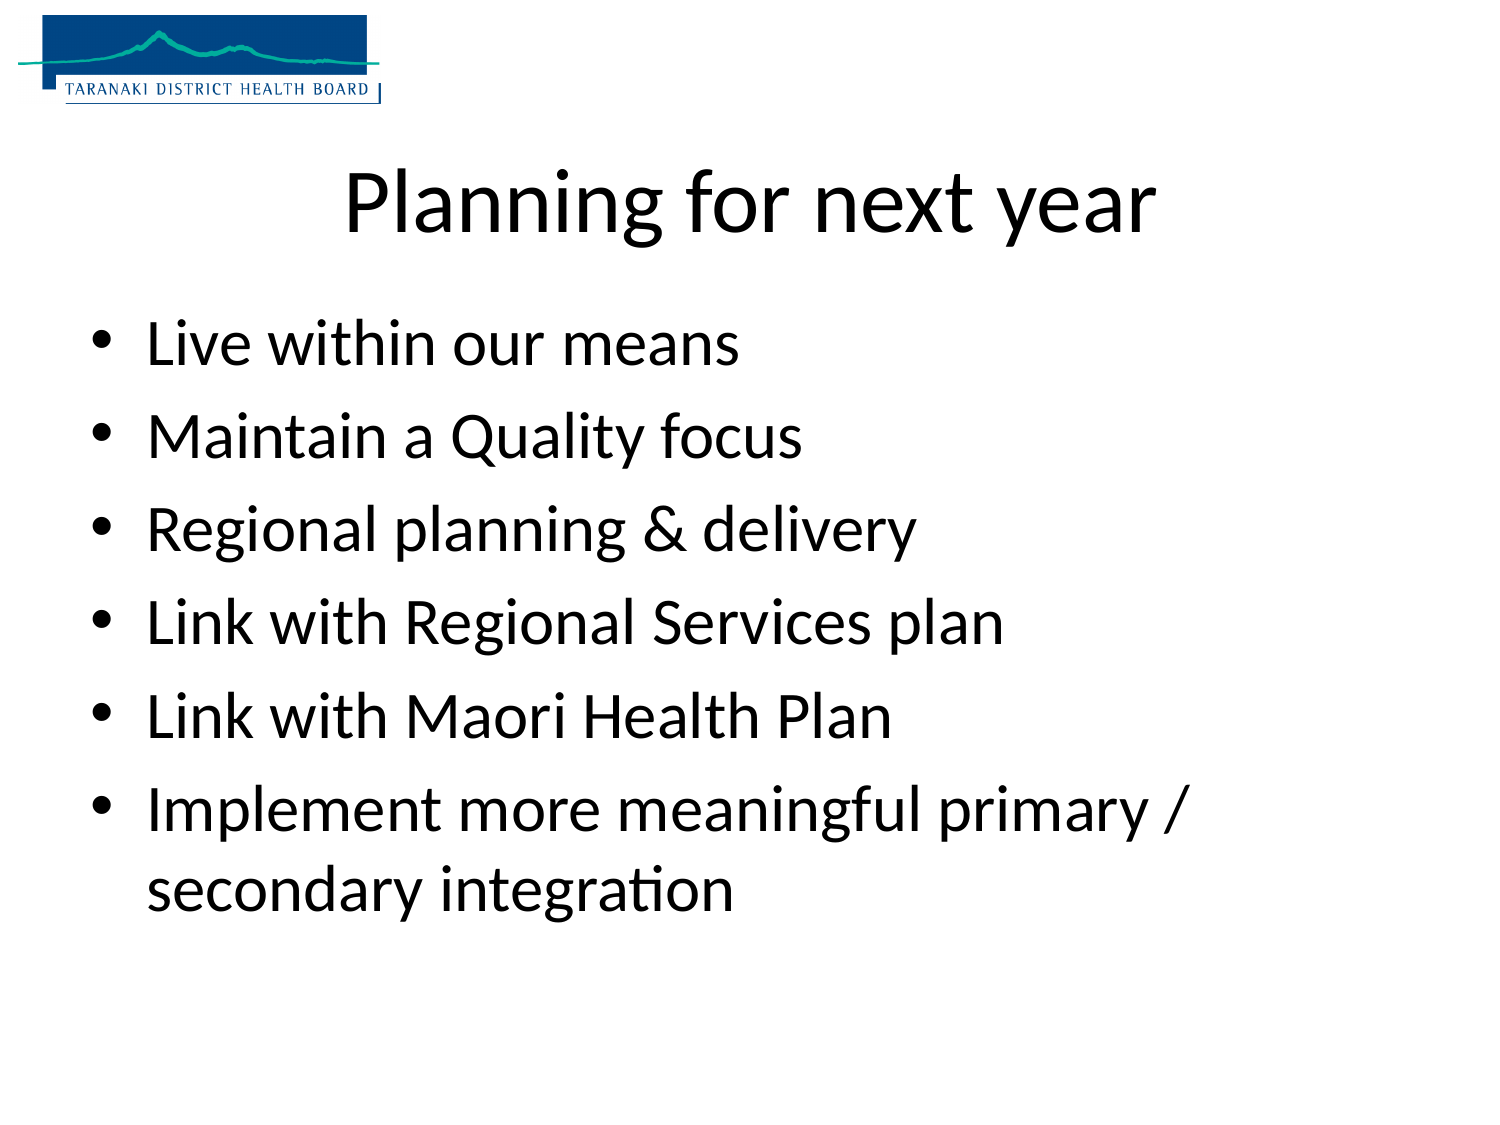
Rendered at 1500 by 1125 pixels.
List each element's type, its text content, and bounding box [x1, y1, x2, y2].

title Planning for next year [76, 101, 1427, 290]
list Live within our means Maintain a Quality focus Regional planning & delivery Link with Regional Services plan Link with Maori Health Plan Implement more meaningful primary / secondary integration [75, 290, 1425, 1005]
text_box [17, 15, 381, 104]
